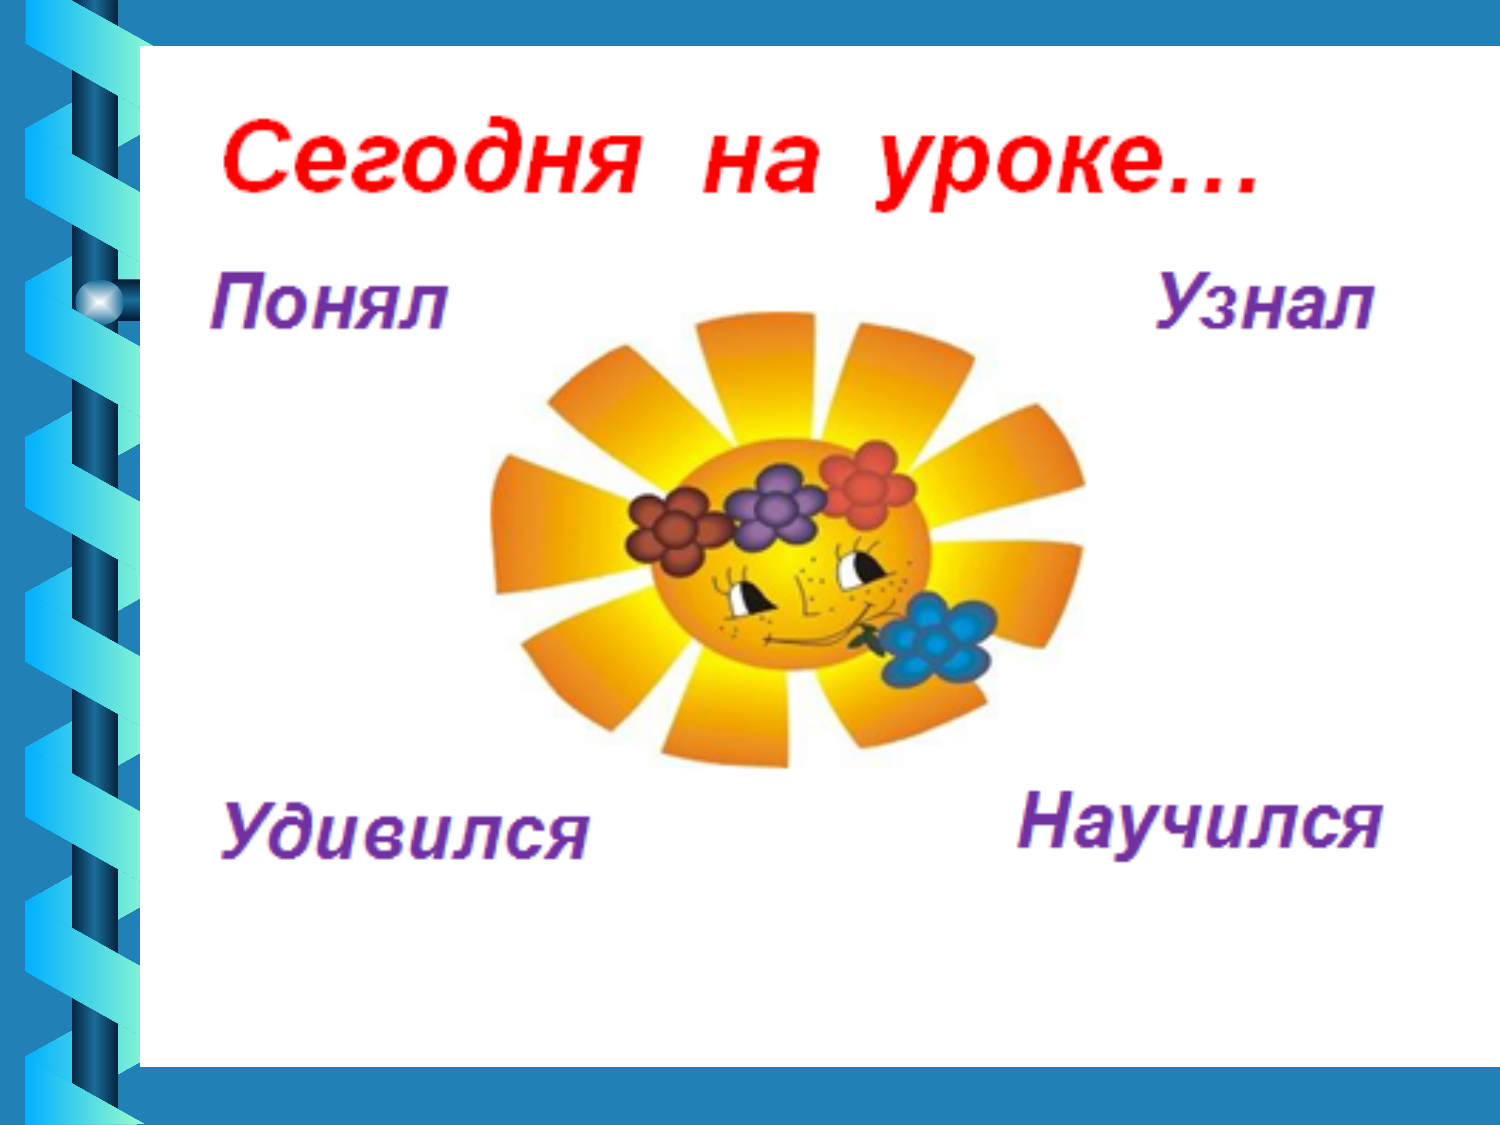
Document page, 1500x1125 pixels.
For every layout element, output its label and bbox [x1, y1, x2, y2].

text_box [140, 46, 1500, 1067]
